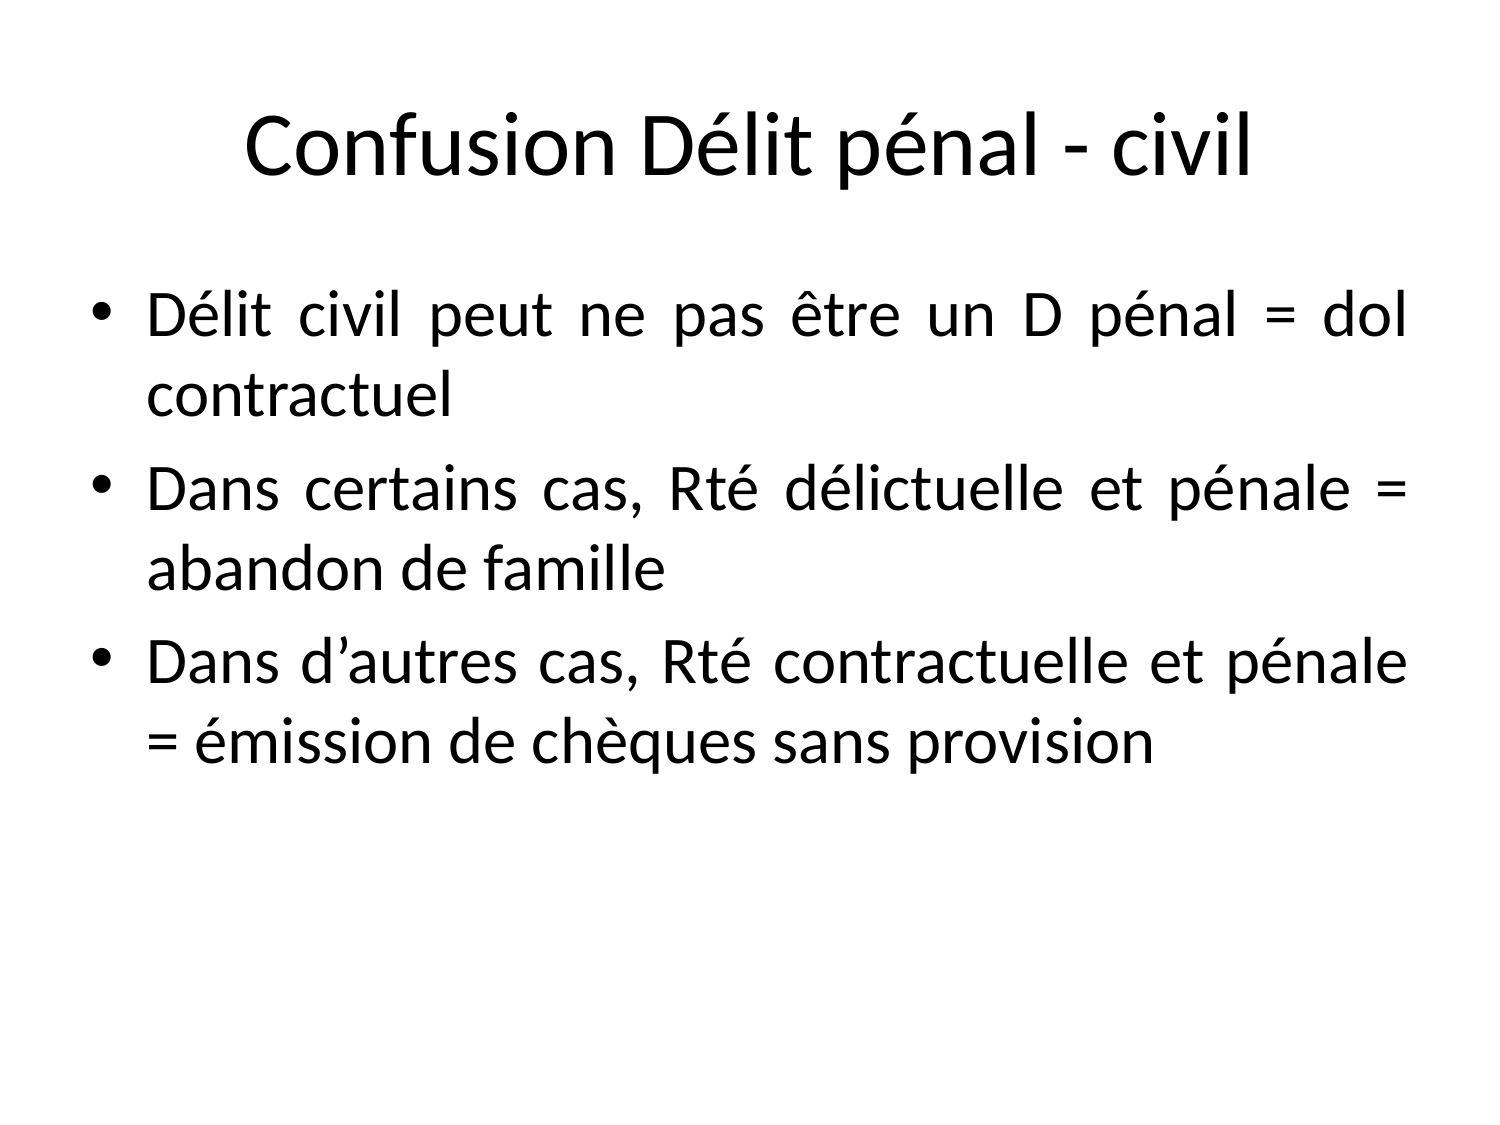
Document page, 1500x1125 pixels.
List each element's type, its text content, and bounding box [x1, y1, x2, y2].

list Délit civil peut ne pas être un D pénal = dol contractuel Dans certains cas, Rté délictuelle et pénale = abandon de famille Dans d’autres cas, Rté contractuelle et pénale = émission de chèques sans provision [75, 262, 1425, 1005]
title Confusion Délit pénal - civil [75, 45, 1425, 233]
